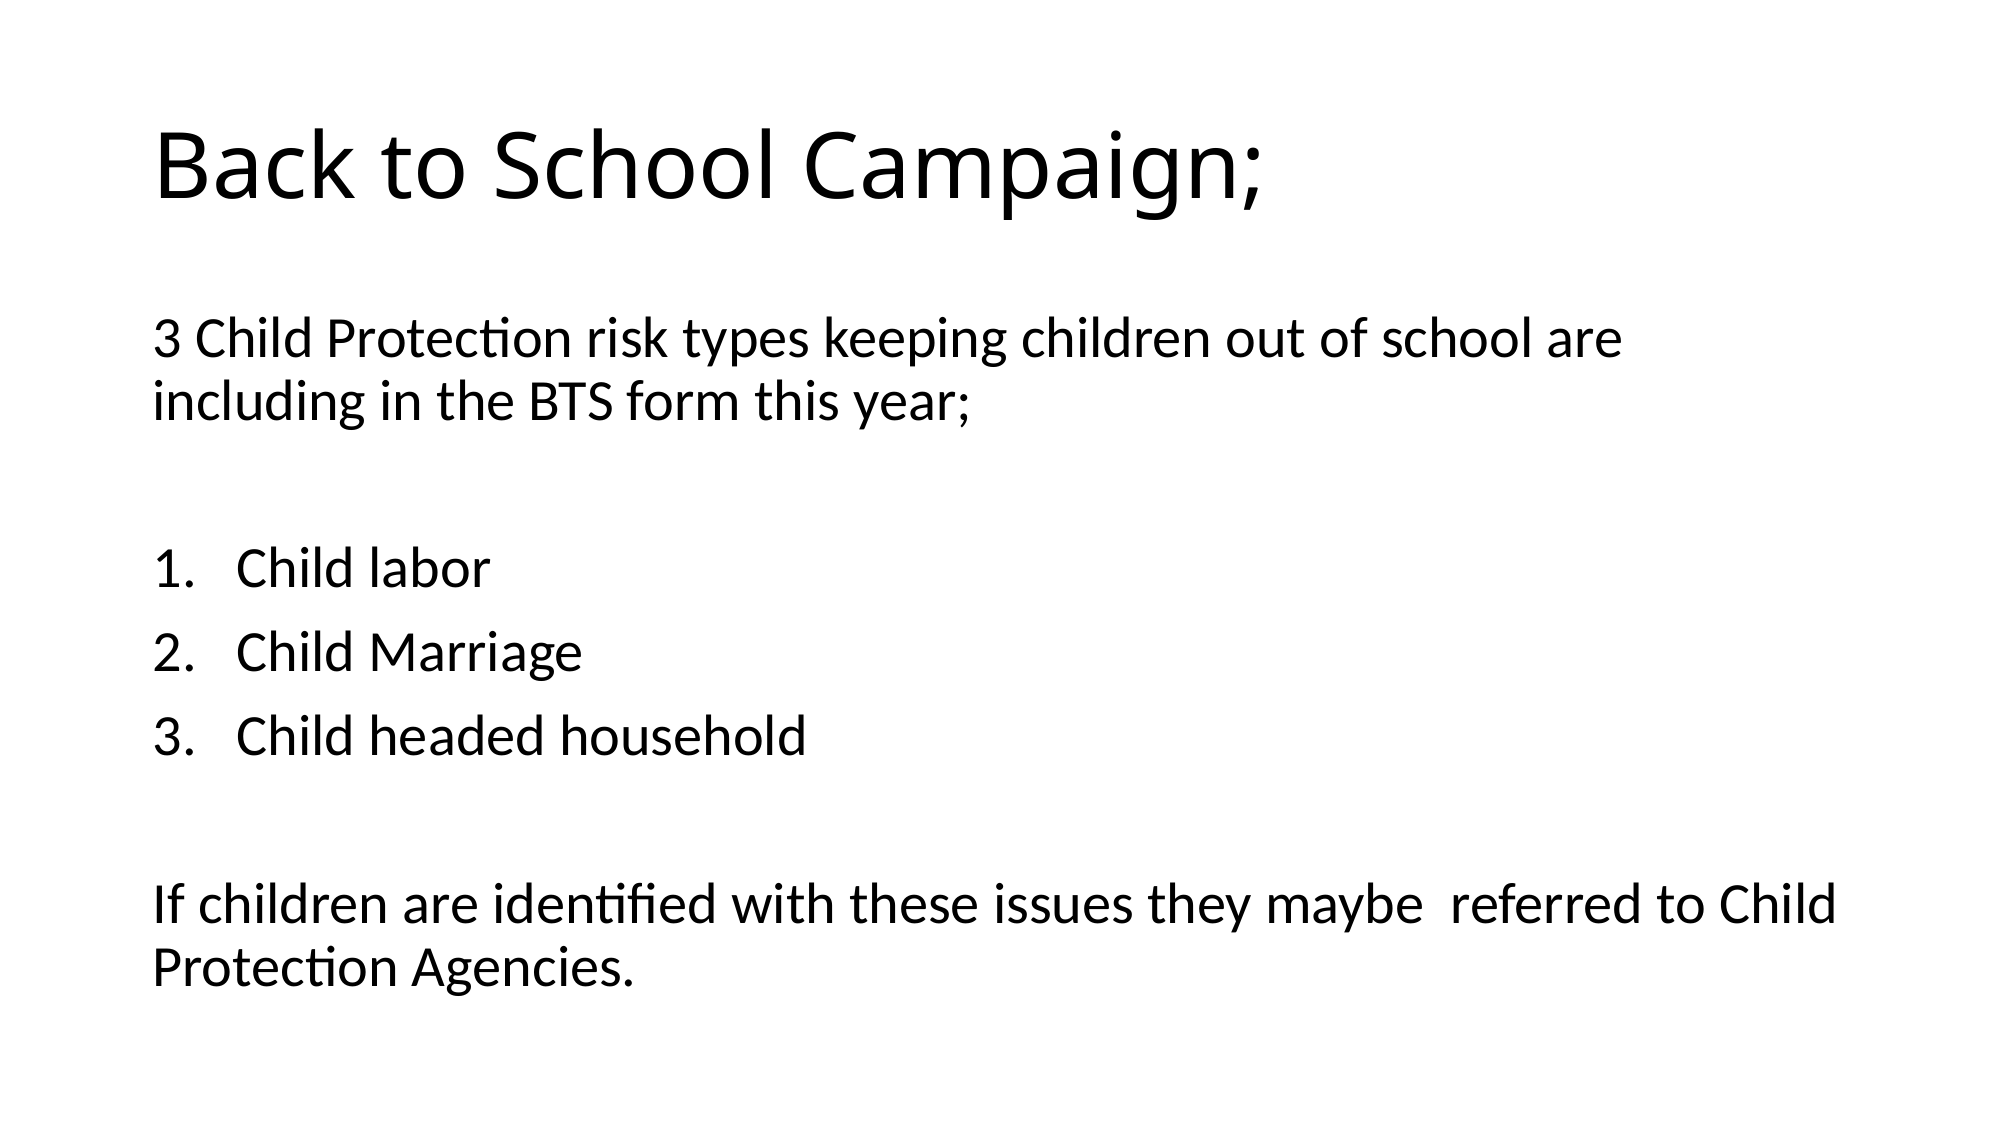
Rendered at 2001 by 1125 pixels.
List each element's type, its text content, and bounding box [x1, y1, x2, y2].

list 3 Child Protection risk types keeping children out of school are including in the BTS form this year; Child labor Child Marriage Child headed household If children are identified with these issues they maybe referred to Child Protection Agencies. [137, 299, 1863, 1014]
title Back to School Campaign; [137, 59, 1863, 278]
